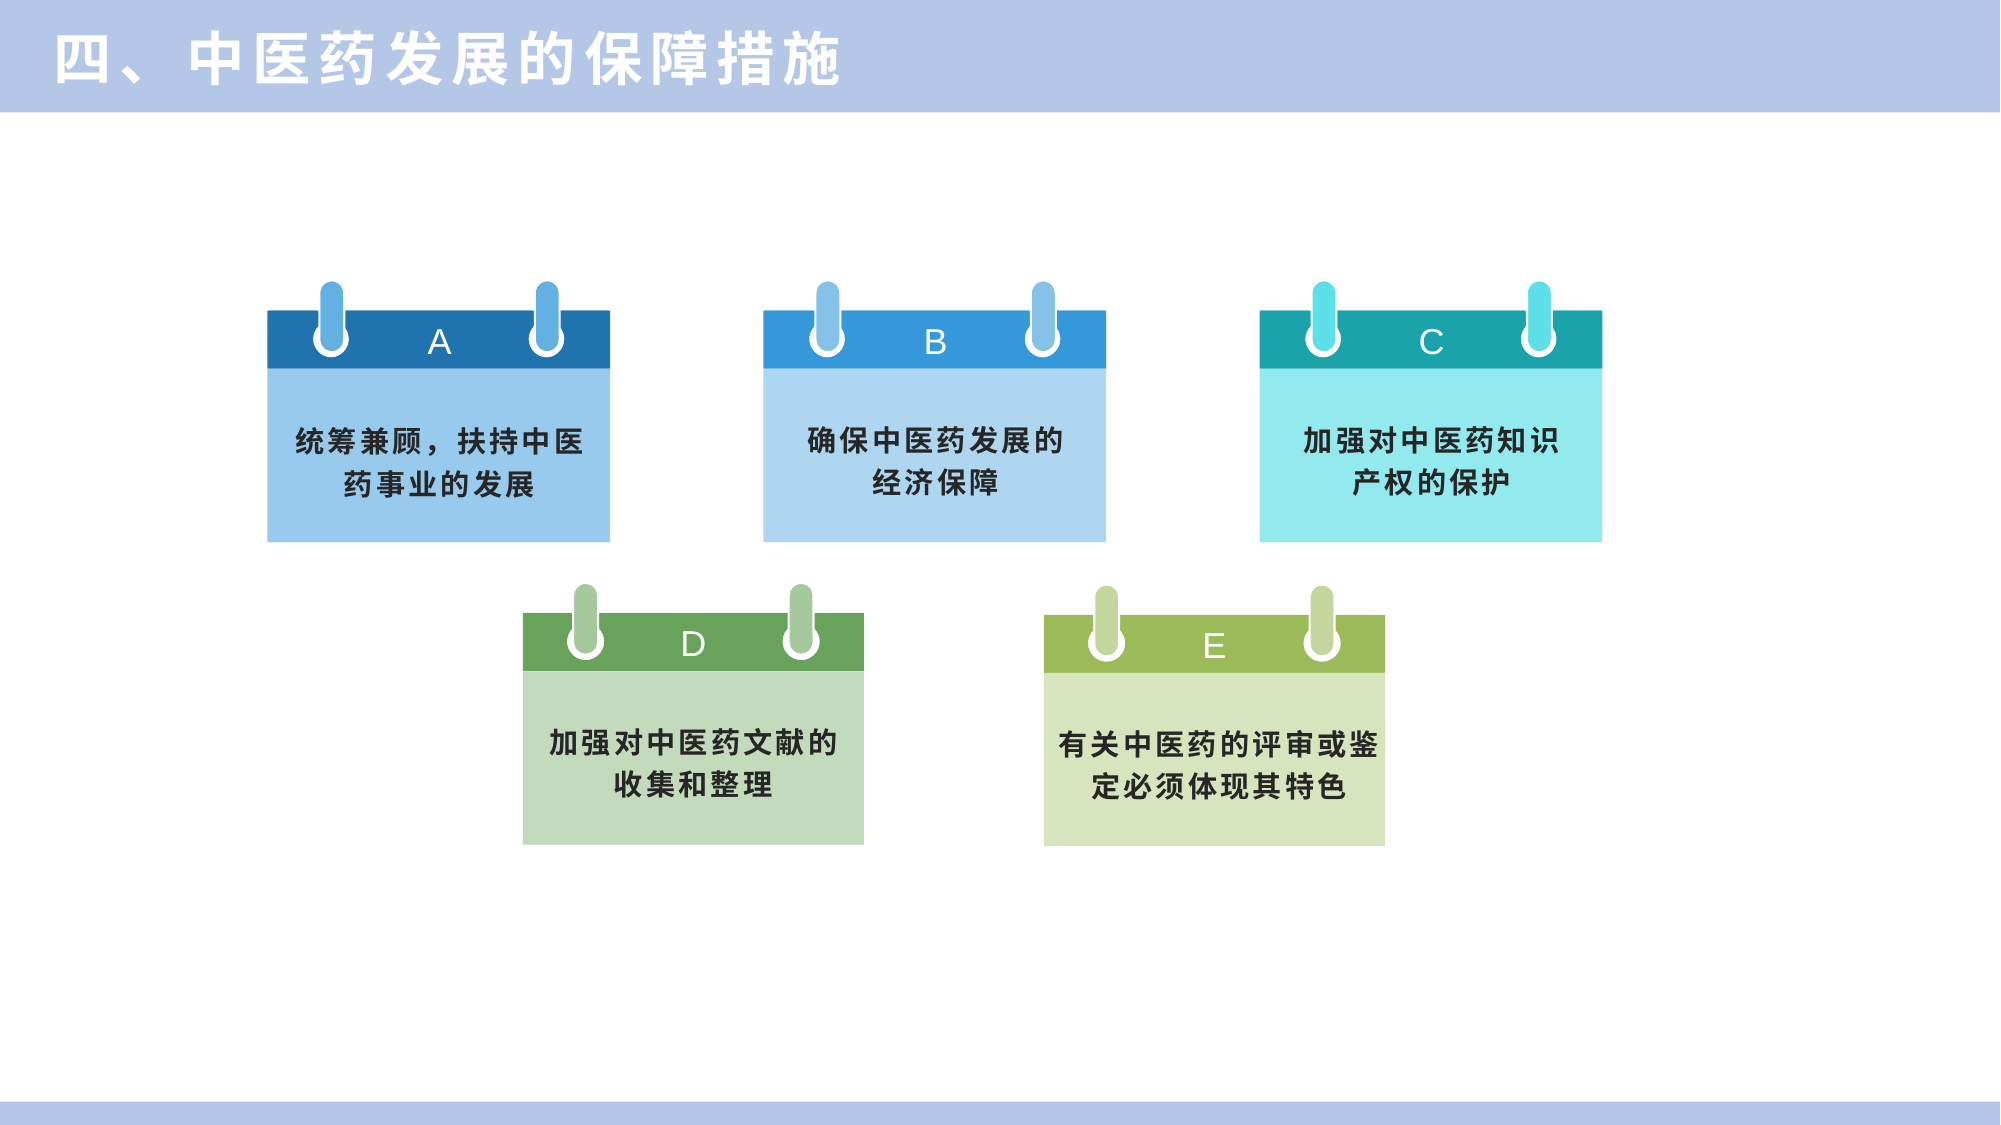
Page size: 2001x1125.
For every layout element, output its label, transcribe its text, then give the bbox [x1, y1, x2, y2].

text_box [1043, 584, 1385, 847]
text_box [268, 280, 611, 542]
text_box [522, 582, 864, 845]
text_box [1261, 280, 1603, 542]
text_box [765, 280, 1107, 542]
text_box 四、中医药发展的保障措施 [41, 16, 854, 98]
